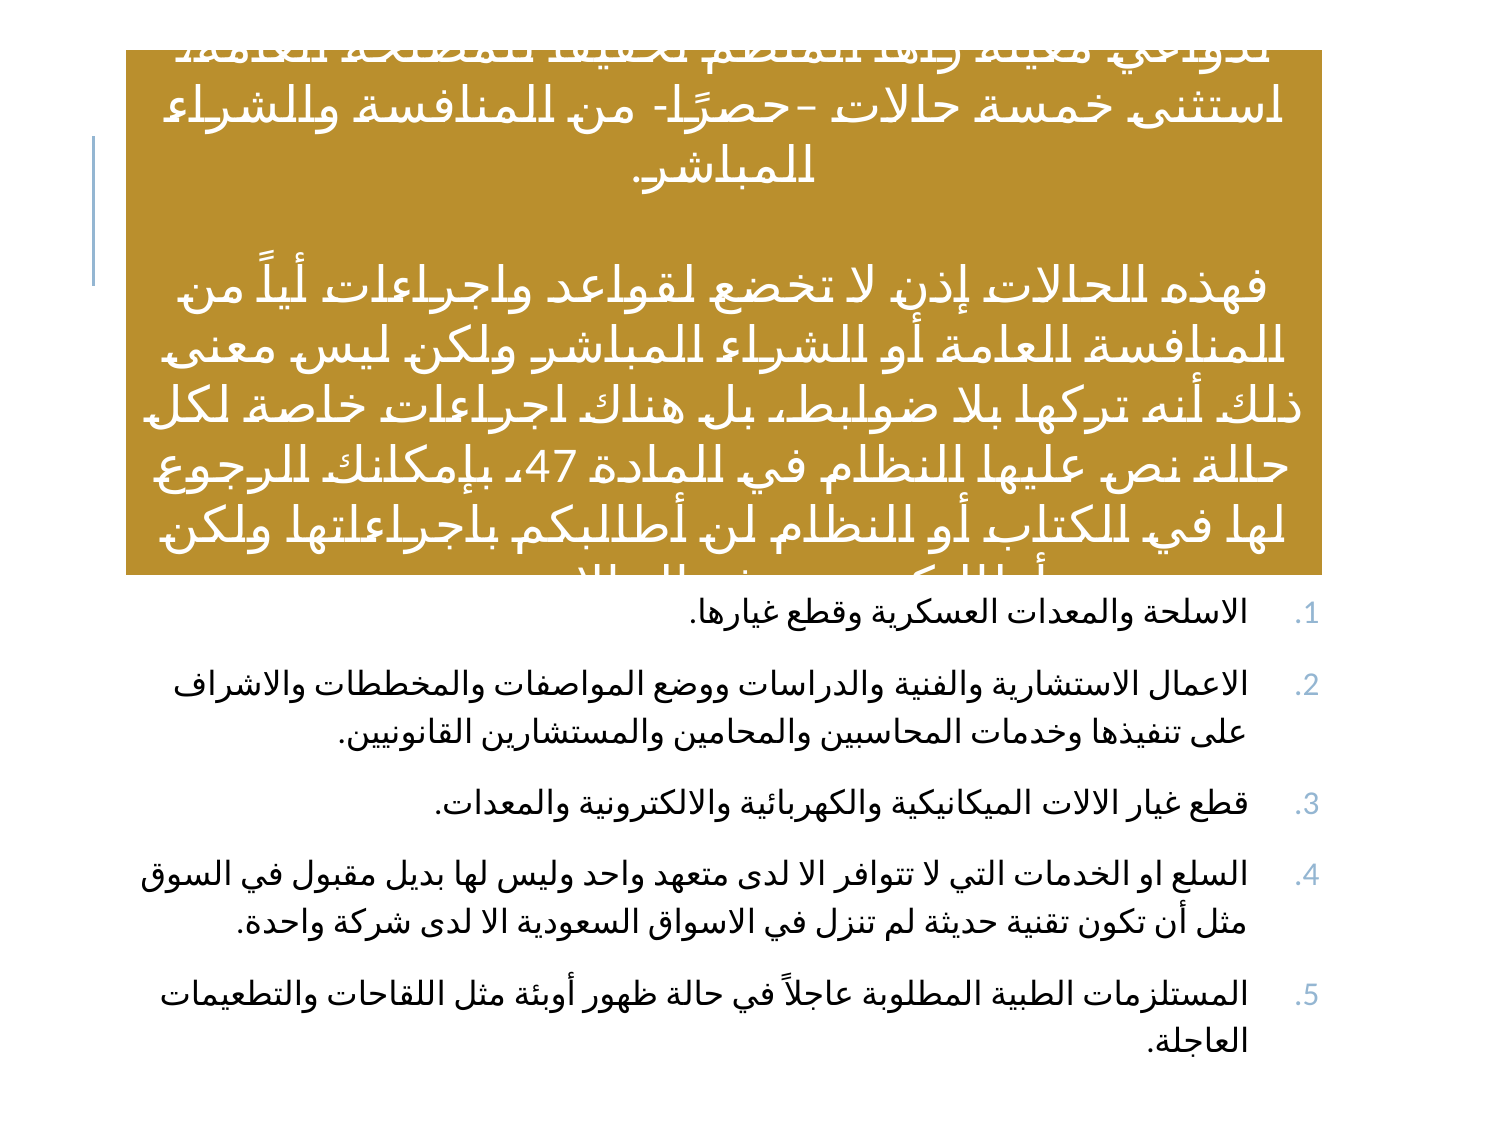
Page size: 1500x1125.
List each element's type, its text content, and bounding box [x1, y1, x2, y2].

title لدواعي معينة رآها المنظم تحقيقًا للمصلحة العامة، استثنى خمسة حالات –حصرًا- من المنافسة والشراء المباشر. فهذه الحالات إذن لا تخضع لقواعد واجراءات أياً من المنافسة العامة أو الشراء المباشر ولكن ليس معنى ذلك أنه تركها بلا ضوابط، بل هناك اجراءات خاصة لكل حالة نص عليها النظام في المادة 47، بإمكانك الرجوع لها في الكتاب أو النظام لن أطالبكم باجراءاتها ولكن أطالبكم بمعرفة الحالات وهي: [126, 50, 1322, 575]
list الاسلحة والمعدات العسكرية وقطع غيارها. الاعمال الاستشارية والفنية والدراسات ووضع المواصفات والمخططات والاشراف على تنفيذها وخدمات المحاسبين والمحامين والمستشارين القانونيين. قطع غيار الالات الميكانيكية والكهربائية والالكترونية والمعدات. السلع او الخدمات التي لا تتوافر الا لدى متعهد واحد وليس لها بديل مقبول في السوق مثل أن تكون تقنية حديثة لم تنزل في الاسواق السعودية الا لدى شركة واحدة. المستلزمات الطبية المطلوبة عاجلاً في حالة ظهور أوبئة مثل اللقاحات والتطعيمات العاجلة. [126, 575, 1322, 1113]
